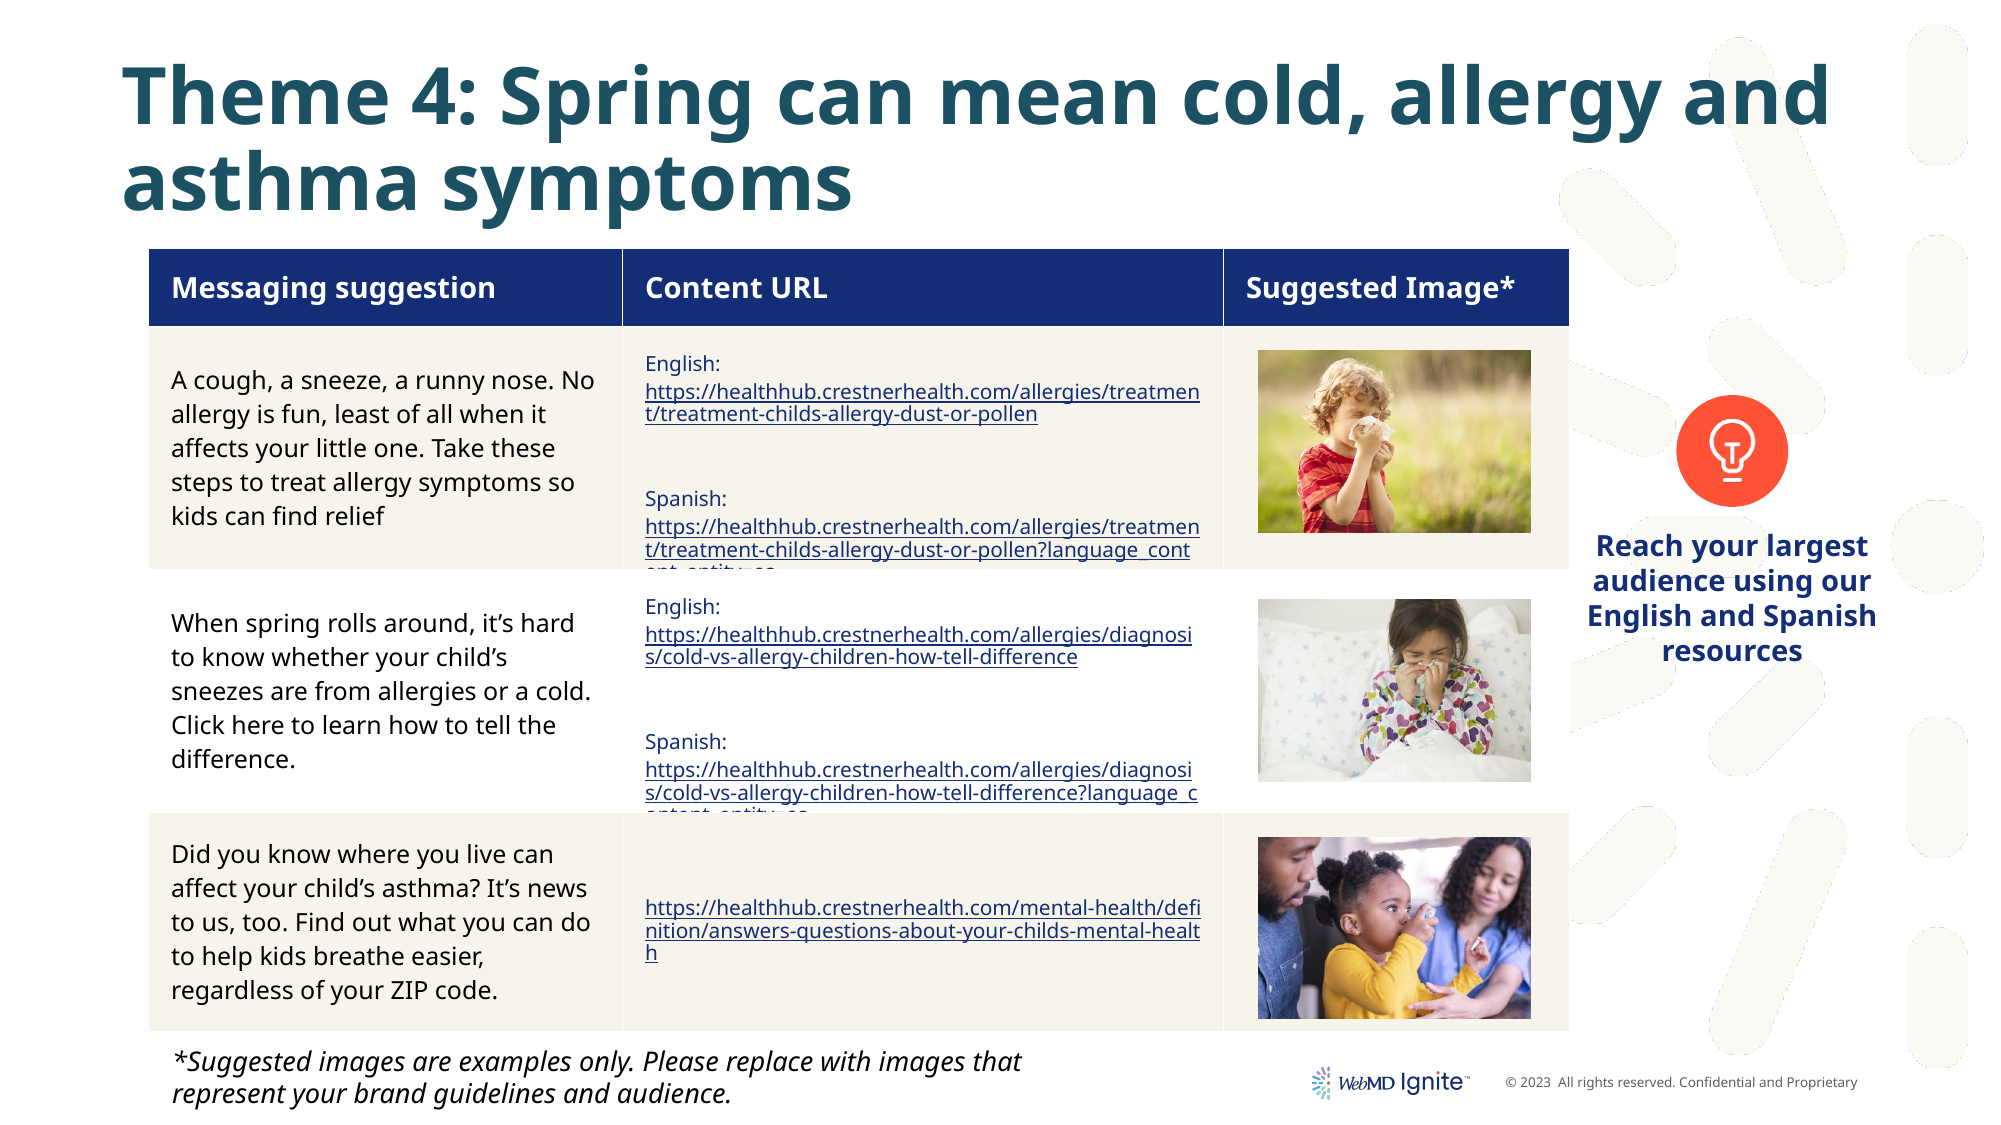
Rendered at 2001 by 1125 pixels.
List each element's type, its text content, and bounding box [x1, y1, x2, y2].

text_box Reach your largest audience using our English and Spanish resources [1569, 512, 1896, 683]
table_header Content URL [623, 249, 1223, 326]
picture [1308, 1063, 1474, 1103]
text_box *Suggested images are examples only. Please replace with images that represent your brand guidelines and audience. [157, 1028, 1053, 1124]
table_cell A cough, a sneeze, a runny nose. No allergy is fun, least of all when it affects your little one. Take these steps to treat allergy symptoms so kids can find relief [149, 327, 622, 569]
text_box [1676, 394, 1789, 508]
title Theme 4: Spring can mean cold, allergy and asthma symptoms [121, 17, 1864, 235]
table_cell English: https://healthhub.crestnerhealth.com/allergies/treatment/treatment-childs-allergy-dust-or-pollen Spanish: https://healthhub.crestnerhealth.com/allergies/treatment/treatment-childs-allergy-dust-or-pollen?language_content_entity=es [623, 327, 1223, 569]
picture [1257, 599, 1532, 782]
table_cell [1224, 327, 1569, 569]
table_header Suggested Image* [1224, 249, 1569, 326]
table_cell https://healthhub.crestnerhealth.com/mental-health/definition/answers-questions-about-your-childs-mental-health [623, 813, 1223, 1031]
table_cell English: https://healthhub.crestnerhealth.com/allergies/diagnosis/cold-vs-allergy-children-how-tell-difference Spanish: https://healthhub.crestnerhealth.com/allergies/diagnosis/cold-vs-allergy-children-how-tell-difference?language_content_entity=es [623, 570, 1223, 812]
picture [1257, 836, 1532, 1020]
table_cell [1224, 813, 1569, 1031]
table_header Messaging suggestion [149, 249, 622, 326]
table_cell Did you know where you live can affect your child’s asthma? It’s news to us, too. Find out what you can do to help kids breathe easier, regardless of your ZIP code. [149, 813, 622, 1031]
table_cell [1224, 570, 1569, 812]
picture [1257, 350, 1532, 533]
table_cell When spring rolls around, it’s hard to know whether your child’s sneezes are from allergies or a cold. Click here to learn how to tell the difference. [149, 570, 622, 812]
